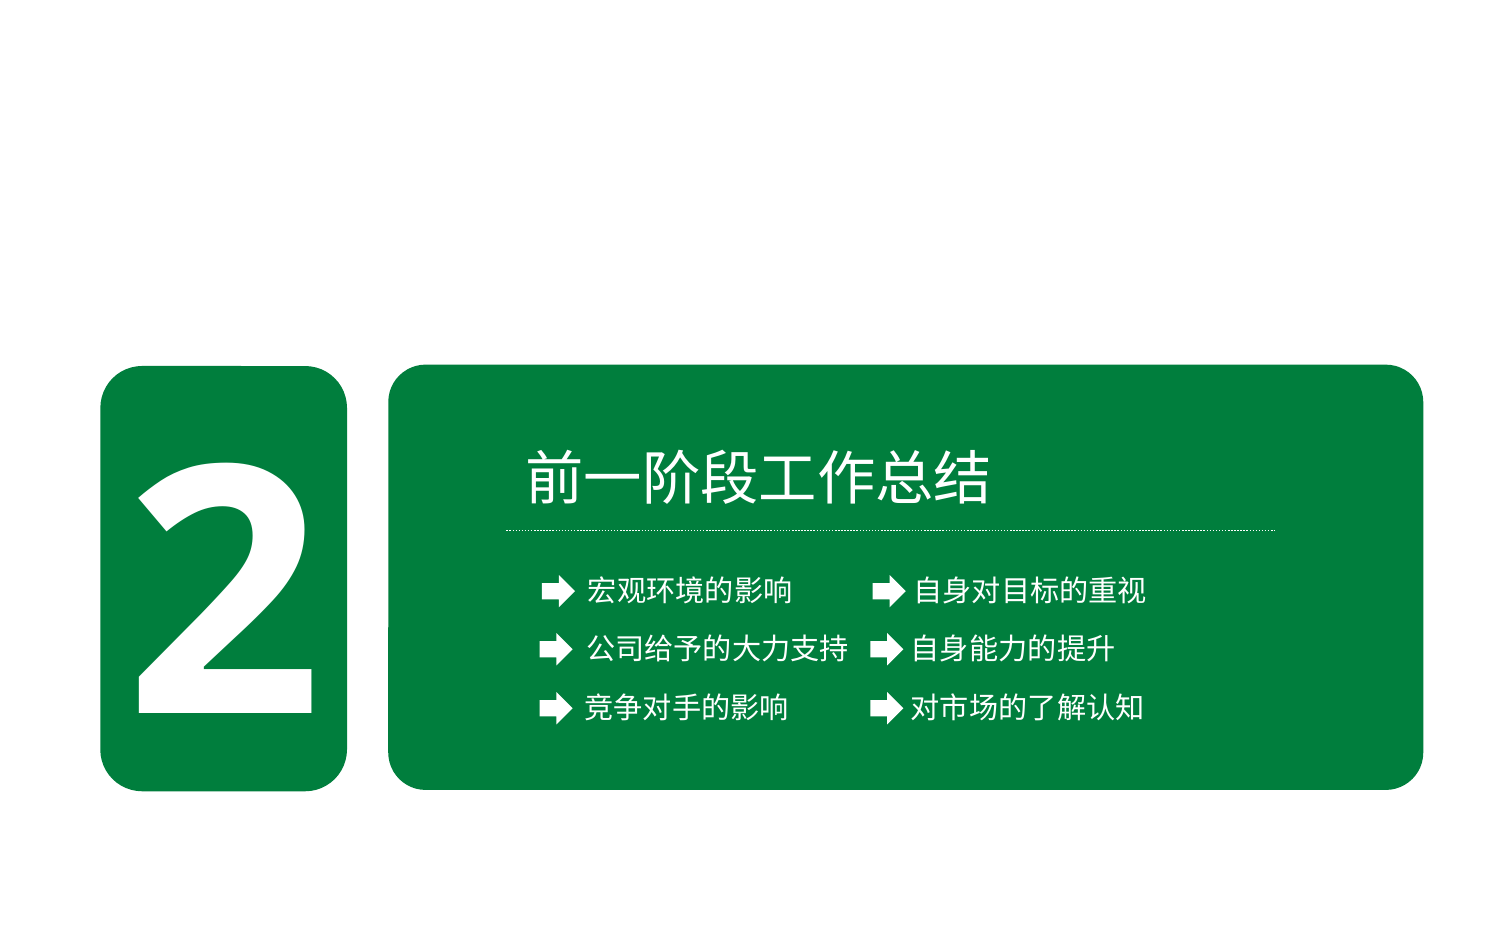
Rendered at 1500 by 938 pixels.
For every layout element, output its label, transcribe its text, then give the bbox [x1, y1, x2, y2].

text_box [537, 690, 569, 727]
text_box [870, 573, 898, 610]
text_box [386, 362, 1426, 793]
text_box 公司给予的大力支持 [571, 622, 865, 673]
text_box 2 [110, 360, 338, 790]
text_box [125, 790, 323, 794]
text_box [338, 378, 350, 779]
text_box 自身能力的提升 [896, 622, 1131, 673]
text_box [539, 573, 573, 610]
text_box [98, 377, 110, 780]
text_box 前一阶段工作总结 [511, 433, 1011, 519]
text_box 自身对目标的重视 [898, 564, 1163, 615]
text_box 竞争对手的影响 [569, 681, 805, 732]
text_box [868, 690, 896, 727]
text_box [537, 631, 571, 668]
text_box [868, 631, 896, 668]
text_box 宏观环境的影响 [573, 564, 815, 615]
text_box 对市场的了解认知 [896, 681, 1160, 732]
